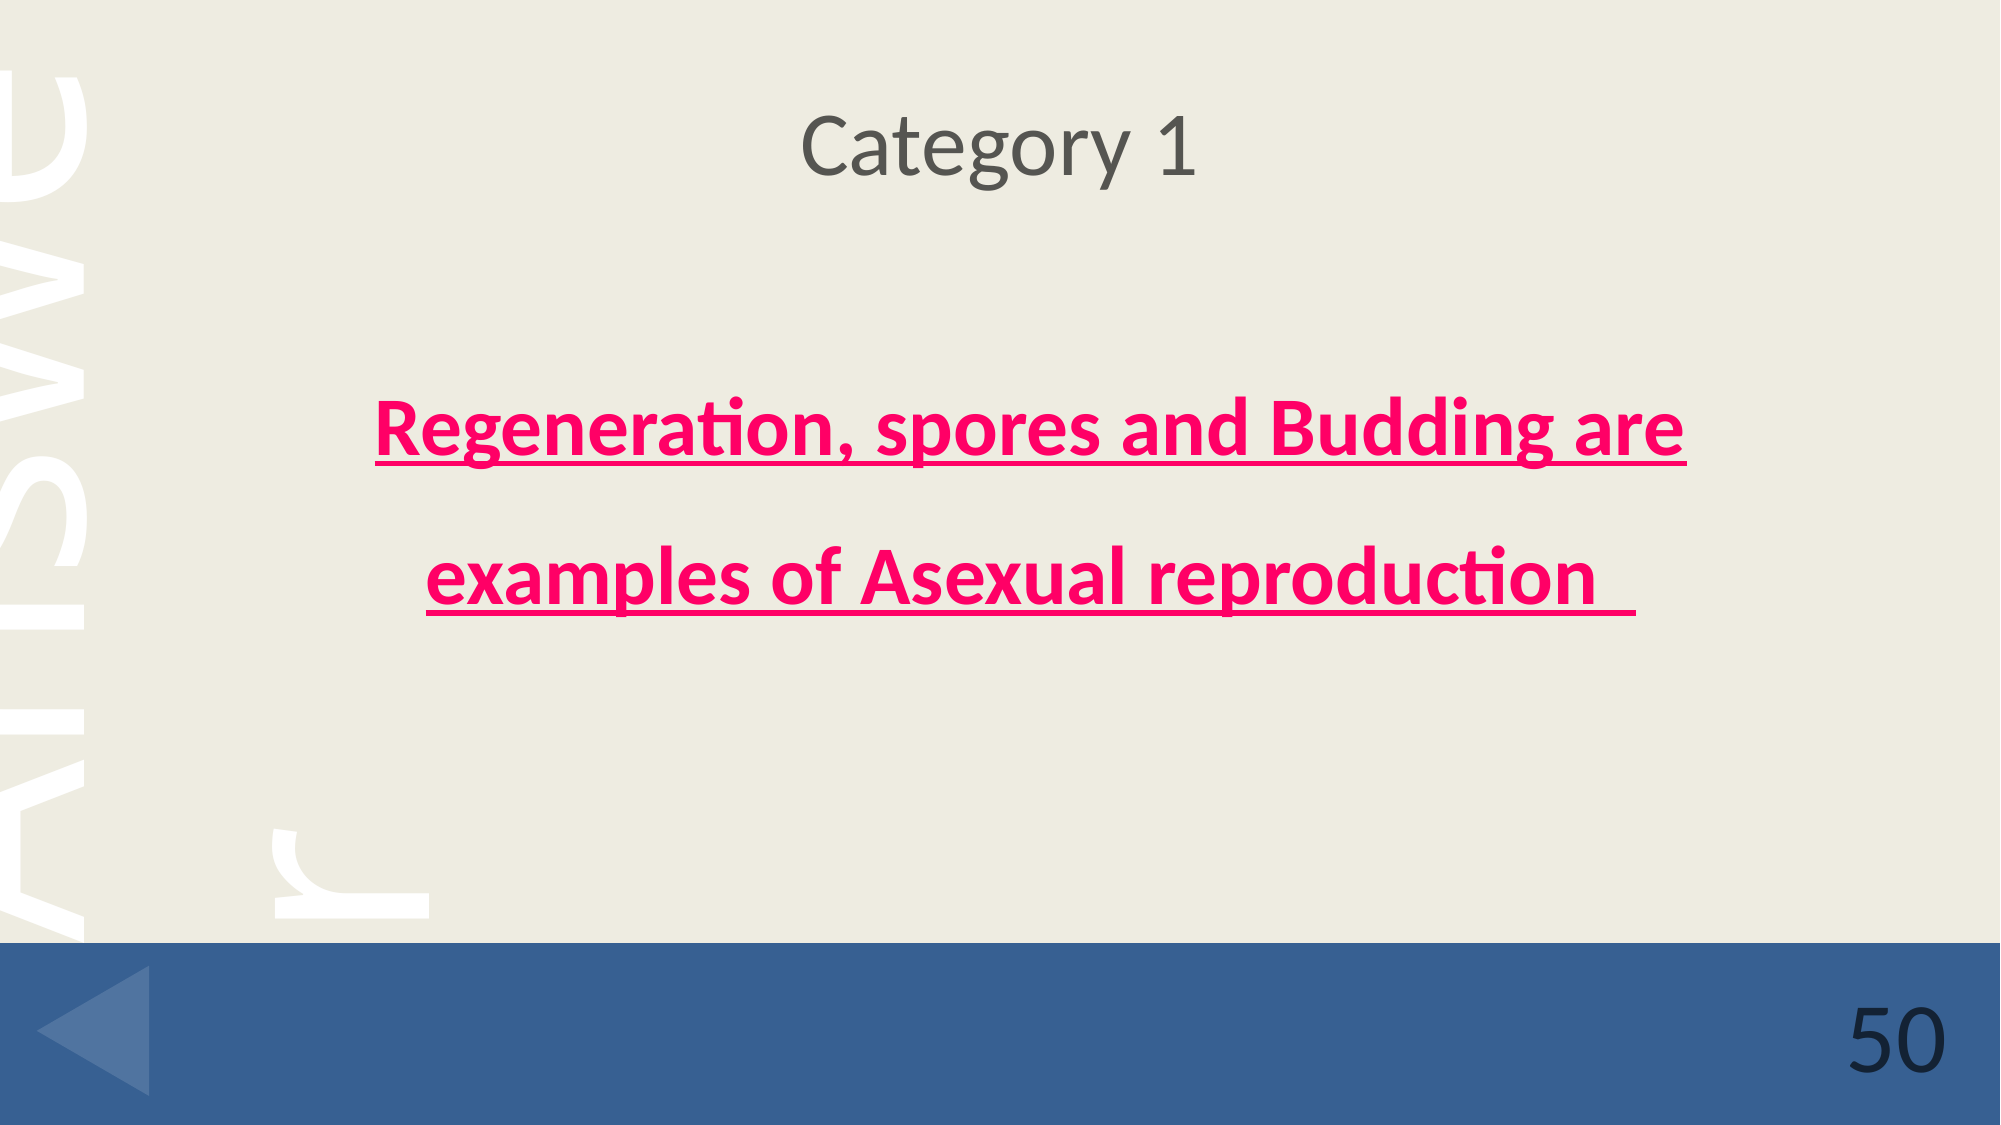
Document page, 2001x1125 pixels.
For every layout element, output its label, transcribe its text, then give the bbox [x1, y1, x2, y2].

title Category 1 [99, 45, 1900, 233]
list 50 [1494, 967, 1963, 1097]
list Regeneration, spores and Budding are examples of Asexual reproduction [302, 307, 1760, 636]
